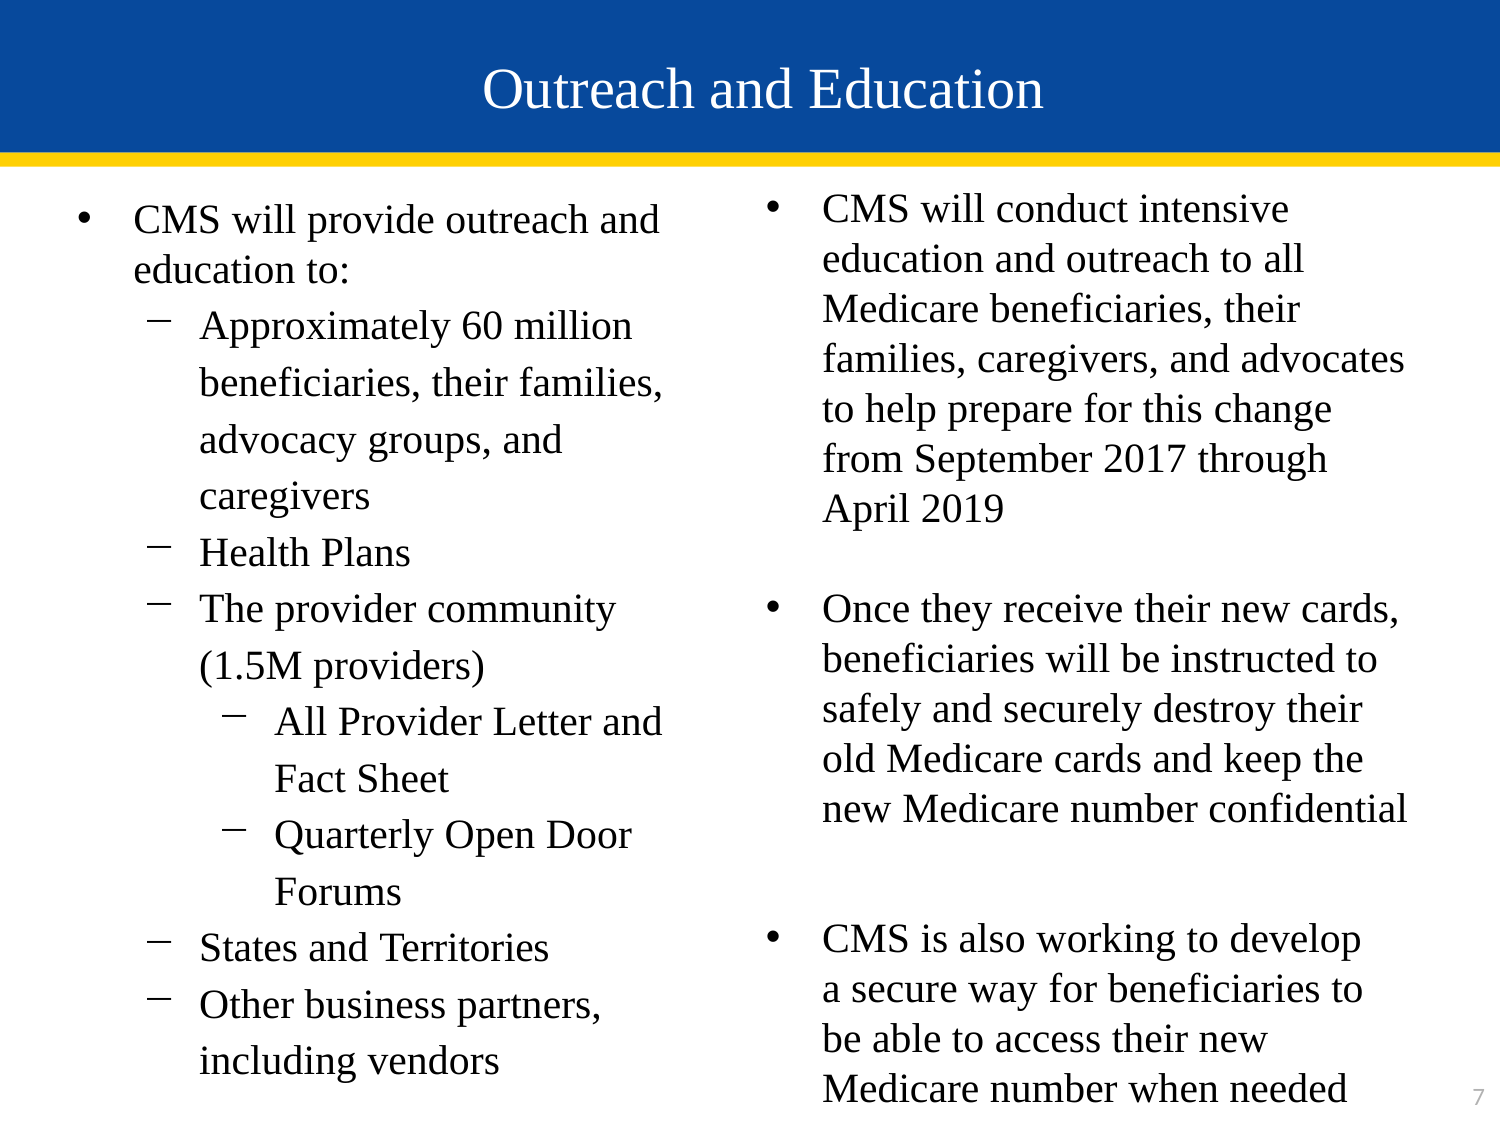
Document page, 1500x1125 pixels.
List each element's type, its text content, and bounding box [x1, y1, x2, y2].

list CMS will conduct intensive education and outreach to all Medicare beneficiaries, their families, caregivers, and advocates to help prepare for this change from September 2017 through April 2019 Once they receive their new cards, beneficiaries will be instructed to safely and securely destroy their old Medicare cards and keep the new Medicare number confidential CMS is also working to develop a secure way for beneficiaries to be able to access their new Medicare number when needed [763, 180, 1417, 1125]
list CMS will provide outreach and education to: Approximately 60 million beneficiaries, their families, advocacy groups, and caregivers Health Plans The provider community (1.5M providers) All Provider Letter and Fact Sheet Quarterly Open Door Forums States and Territories Other business partners, including vendors [75, 191, 728, 1125]
title Outreach and Education [207, 50, 1320, 192]
slide_number 7 [1149, 1065, 1500, 1125]
